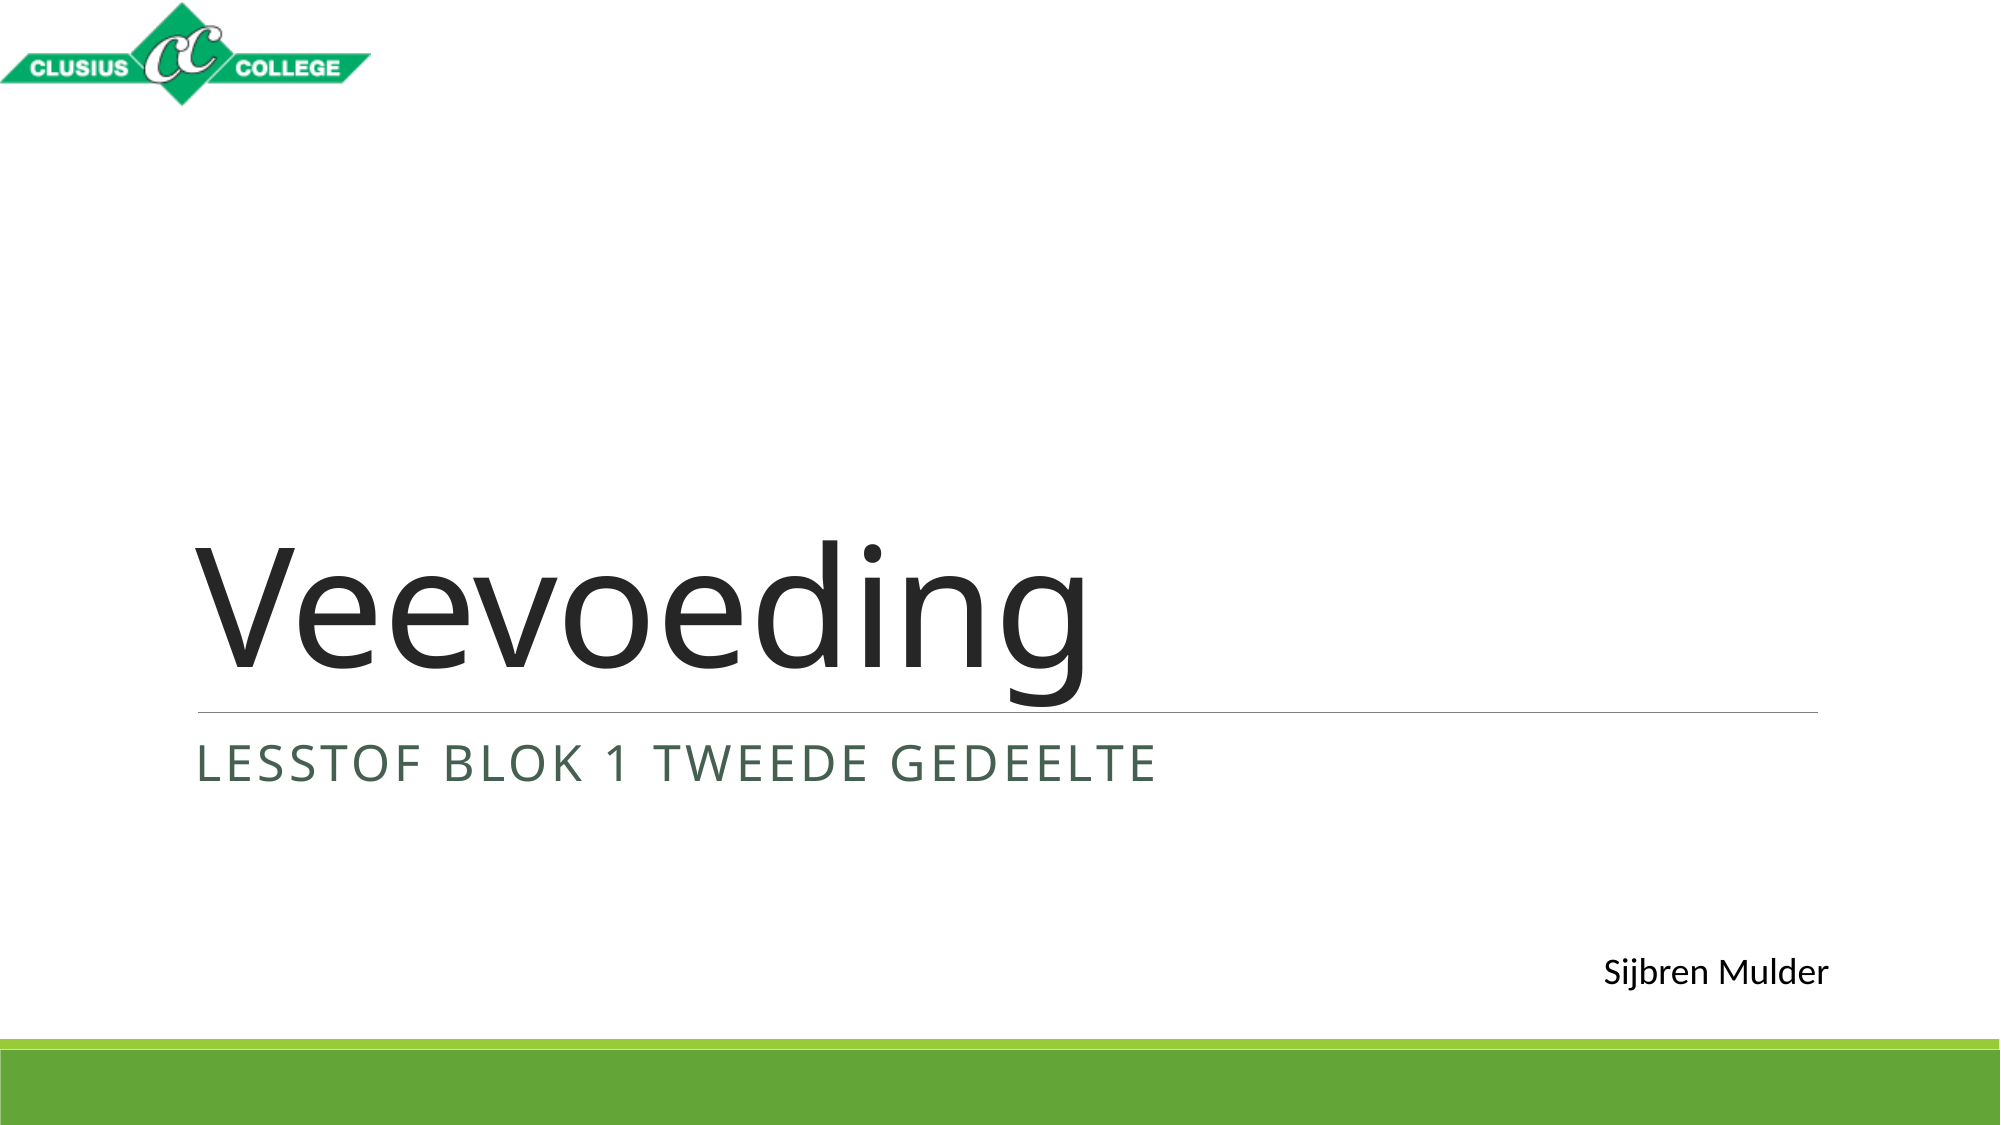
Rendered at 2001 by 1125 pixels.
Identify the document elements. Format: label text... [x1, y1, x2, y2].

title Veevoeding [180, 124, 1830, 710]
picture [0, 1, 371, 108]
subtitle Lesstof blok 1 tweede gedeelte [180, 730, 1831, 919]
text_box Sijbren Mulder [1589, 939, 1845, 1000]
